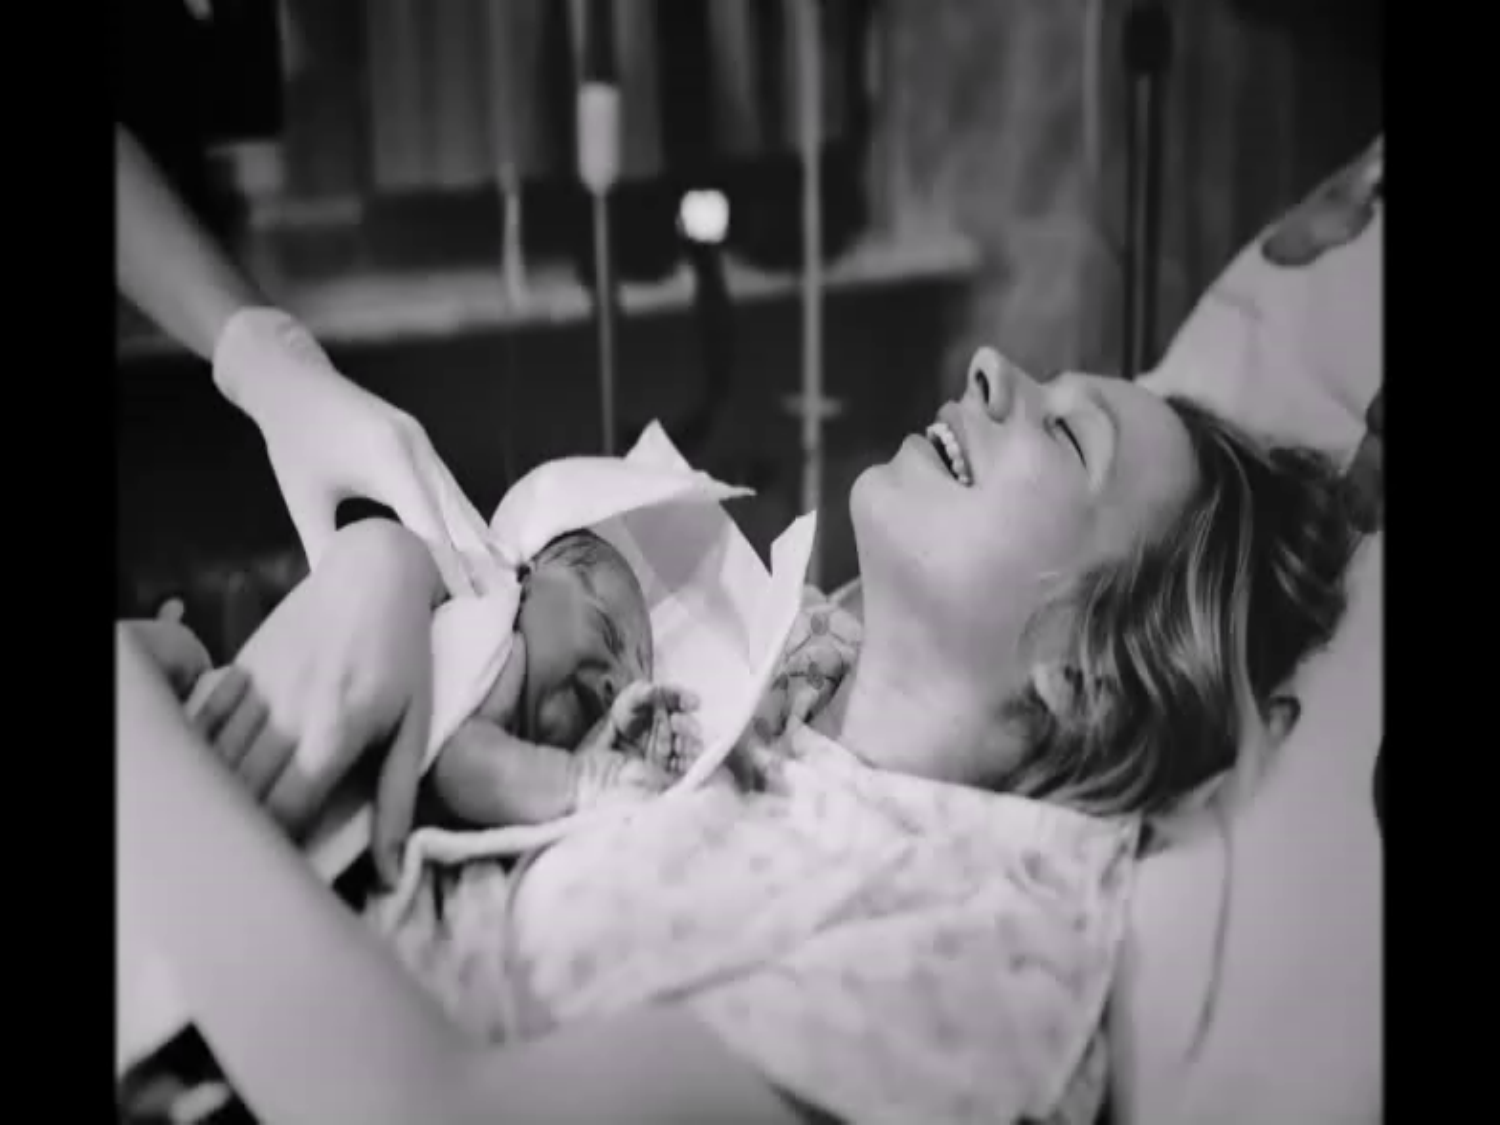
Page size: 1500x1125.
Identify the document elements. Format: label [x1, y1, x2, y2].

list [0, 0, 1500, 1125]
